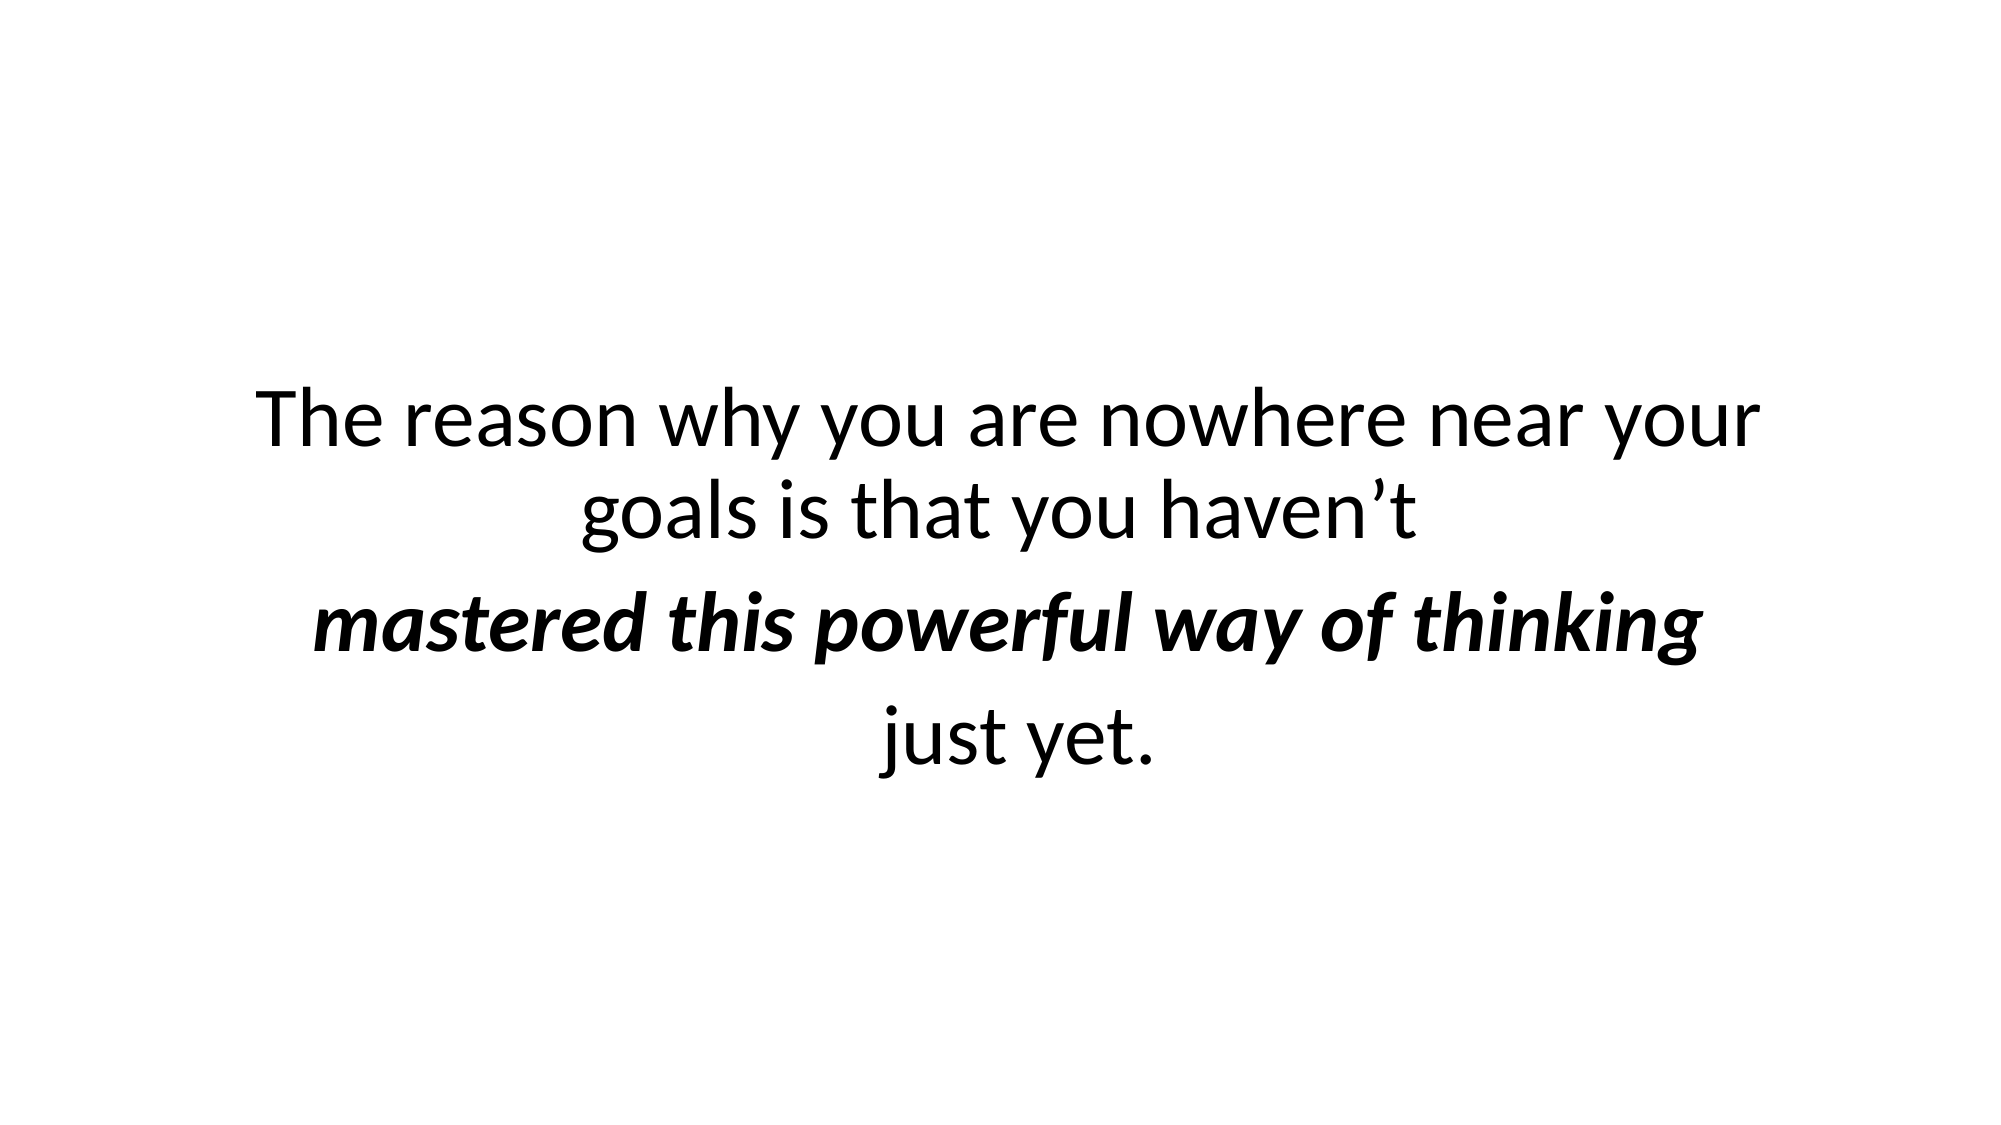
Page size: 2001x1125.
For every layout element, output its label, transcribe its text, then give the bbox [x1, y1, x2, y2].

list The reason why you are nowhere near your goals is that you haven’t mastered this powerful way of thinking just yet. [151, 365, 1868, 906]
